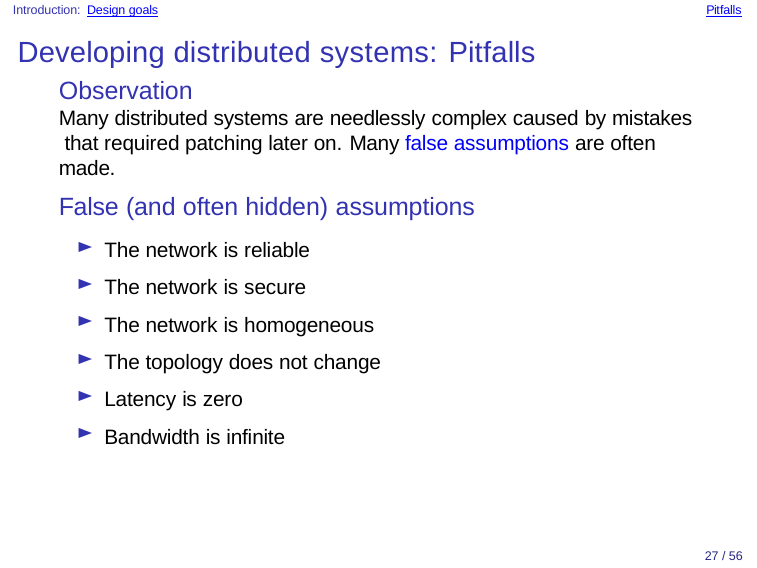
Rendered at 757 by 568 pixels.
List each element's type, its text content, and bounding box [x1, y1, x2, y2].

text_box Developing distributed systems: Pitfalls Observation Many distributed systems are needlessly complex caused by mistakes that required patching later on. Many false assumptions are often made. False (and often hidden) assumptions The network is reliable The network is secure The network is homogeneous The topology does not change Latency is zero Bandwidth is infinite [11, 23, 703, 449]
text_box Pitfalls [704, 0, 745, 18]
text_box Introduction: Design goals [10, 0, 163, 18]
text_box 27 / 56 [702, 546, 745, 563]
